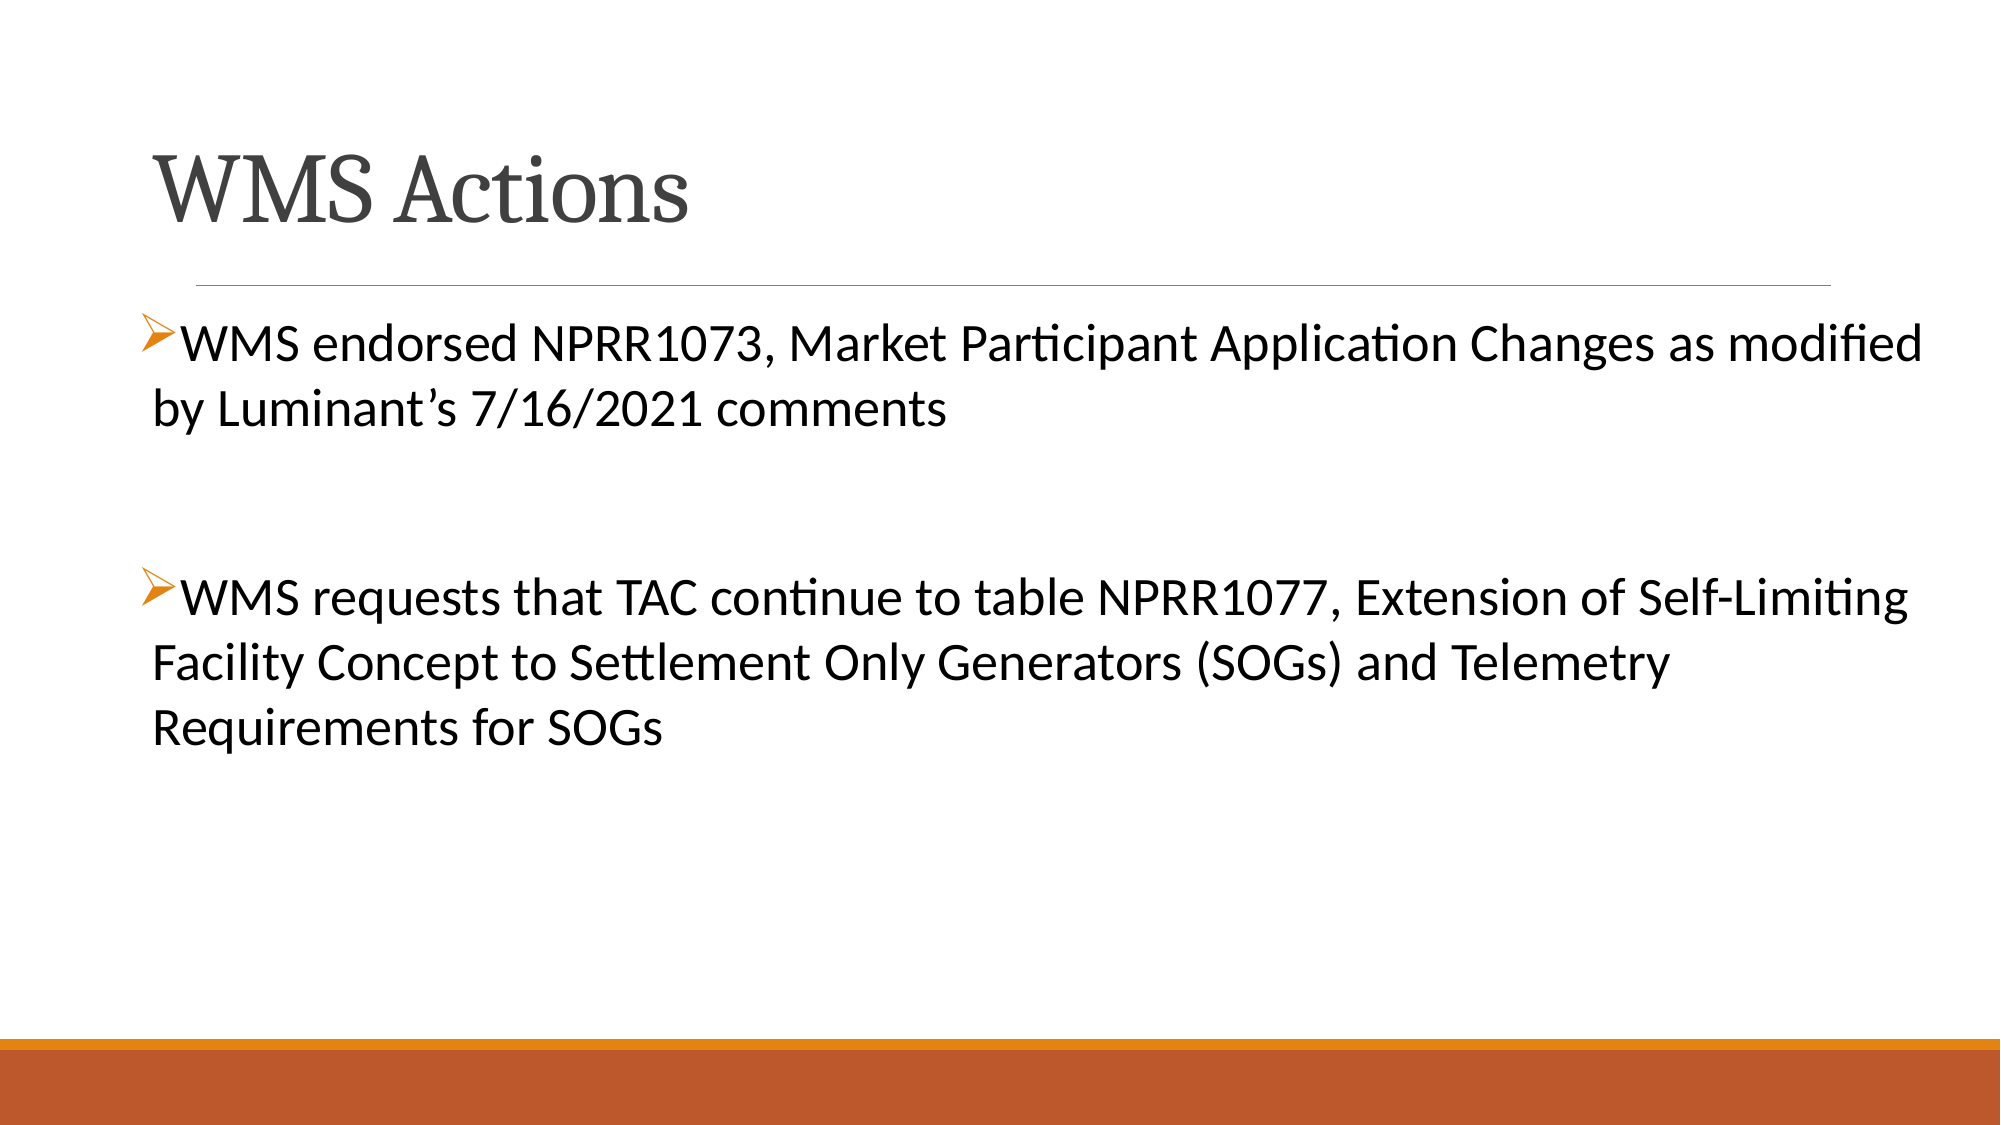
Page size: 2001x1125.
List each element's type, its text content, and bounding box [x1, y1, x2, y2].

list WMS endorsed NPRR1073, Market Participant Application Changes as modified by Luminant’s 7/16/2021 comments WMS requests that TAC continue to table NPRR1077, Extension of Self-Limiting Facility Concept to Settlement Only Generators (SOGs) and Telemetry Requirements for SOGs [137, 299, 1949, 1013]
title WMS Actions [137, 41, 1863, 251]
